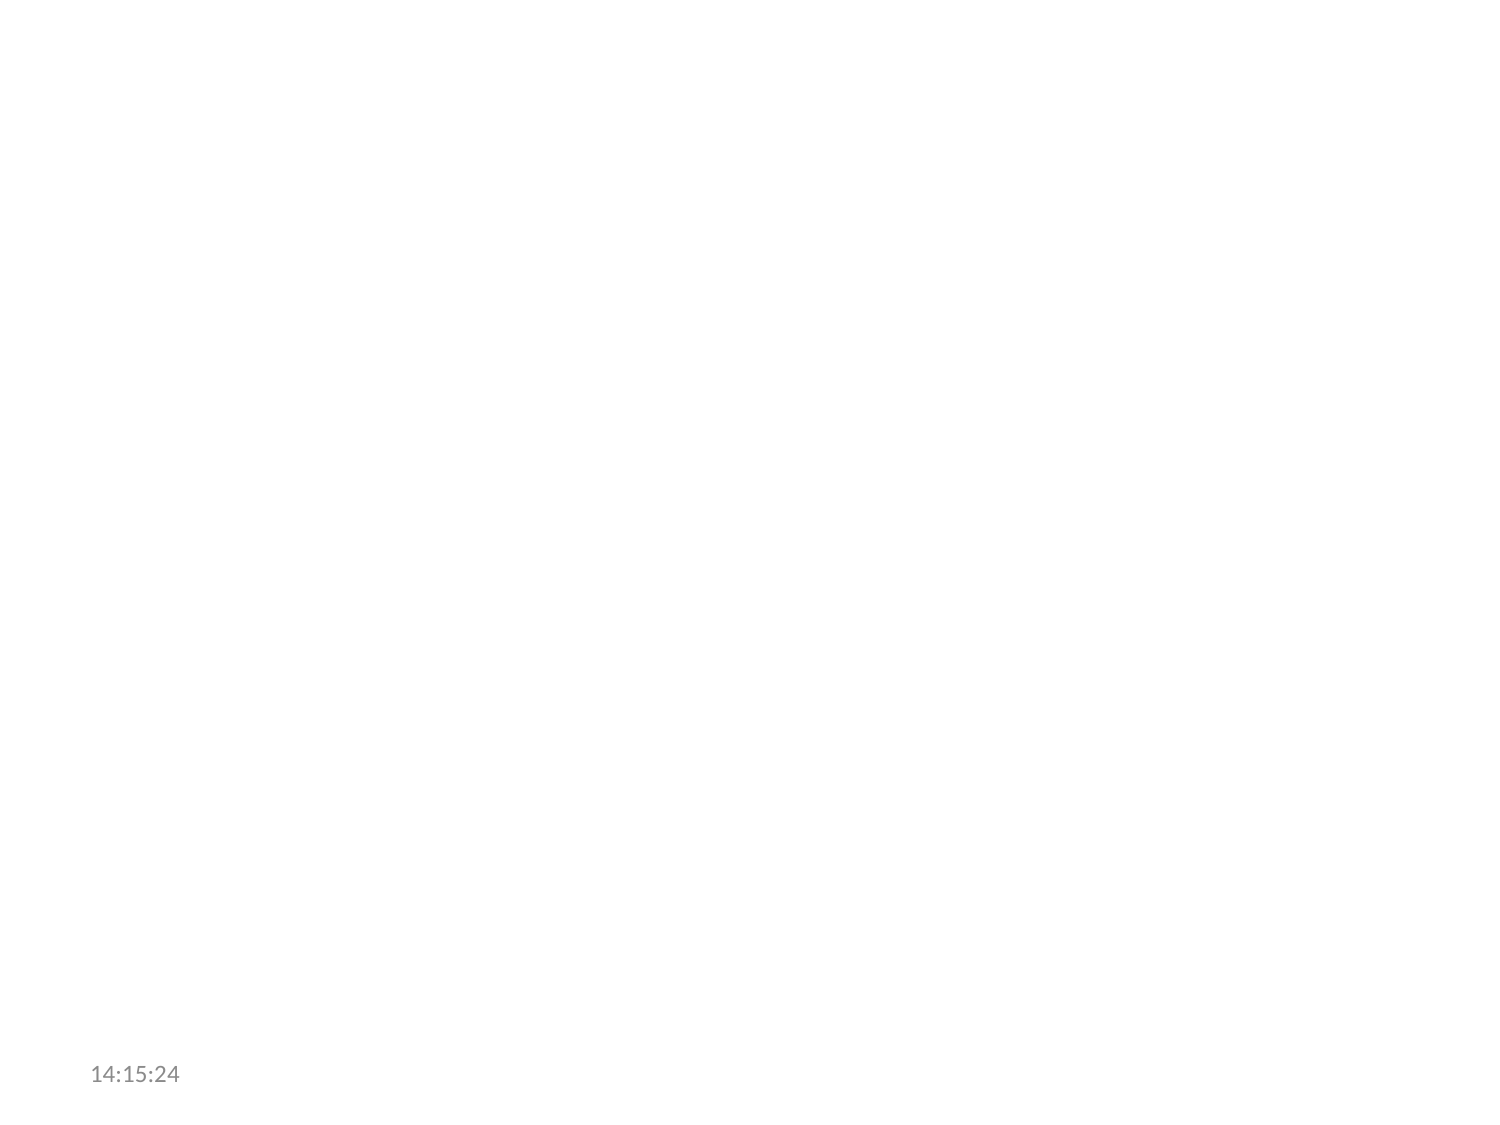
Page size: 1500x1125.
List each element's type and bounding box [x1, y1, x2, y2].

slide_number [75, 1042, 425, 1103]
